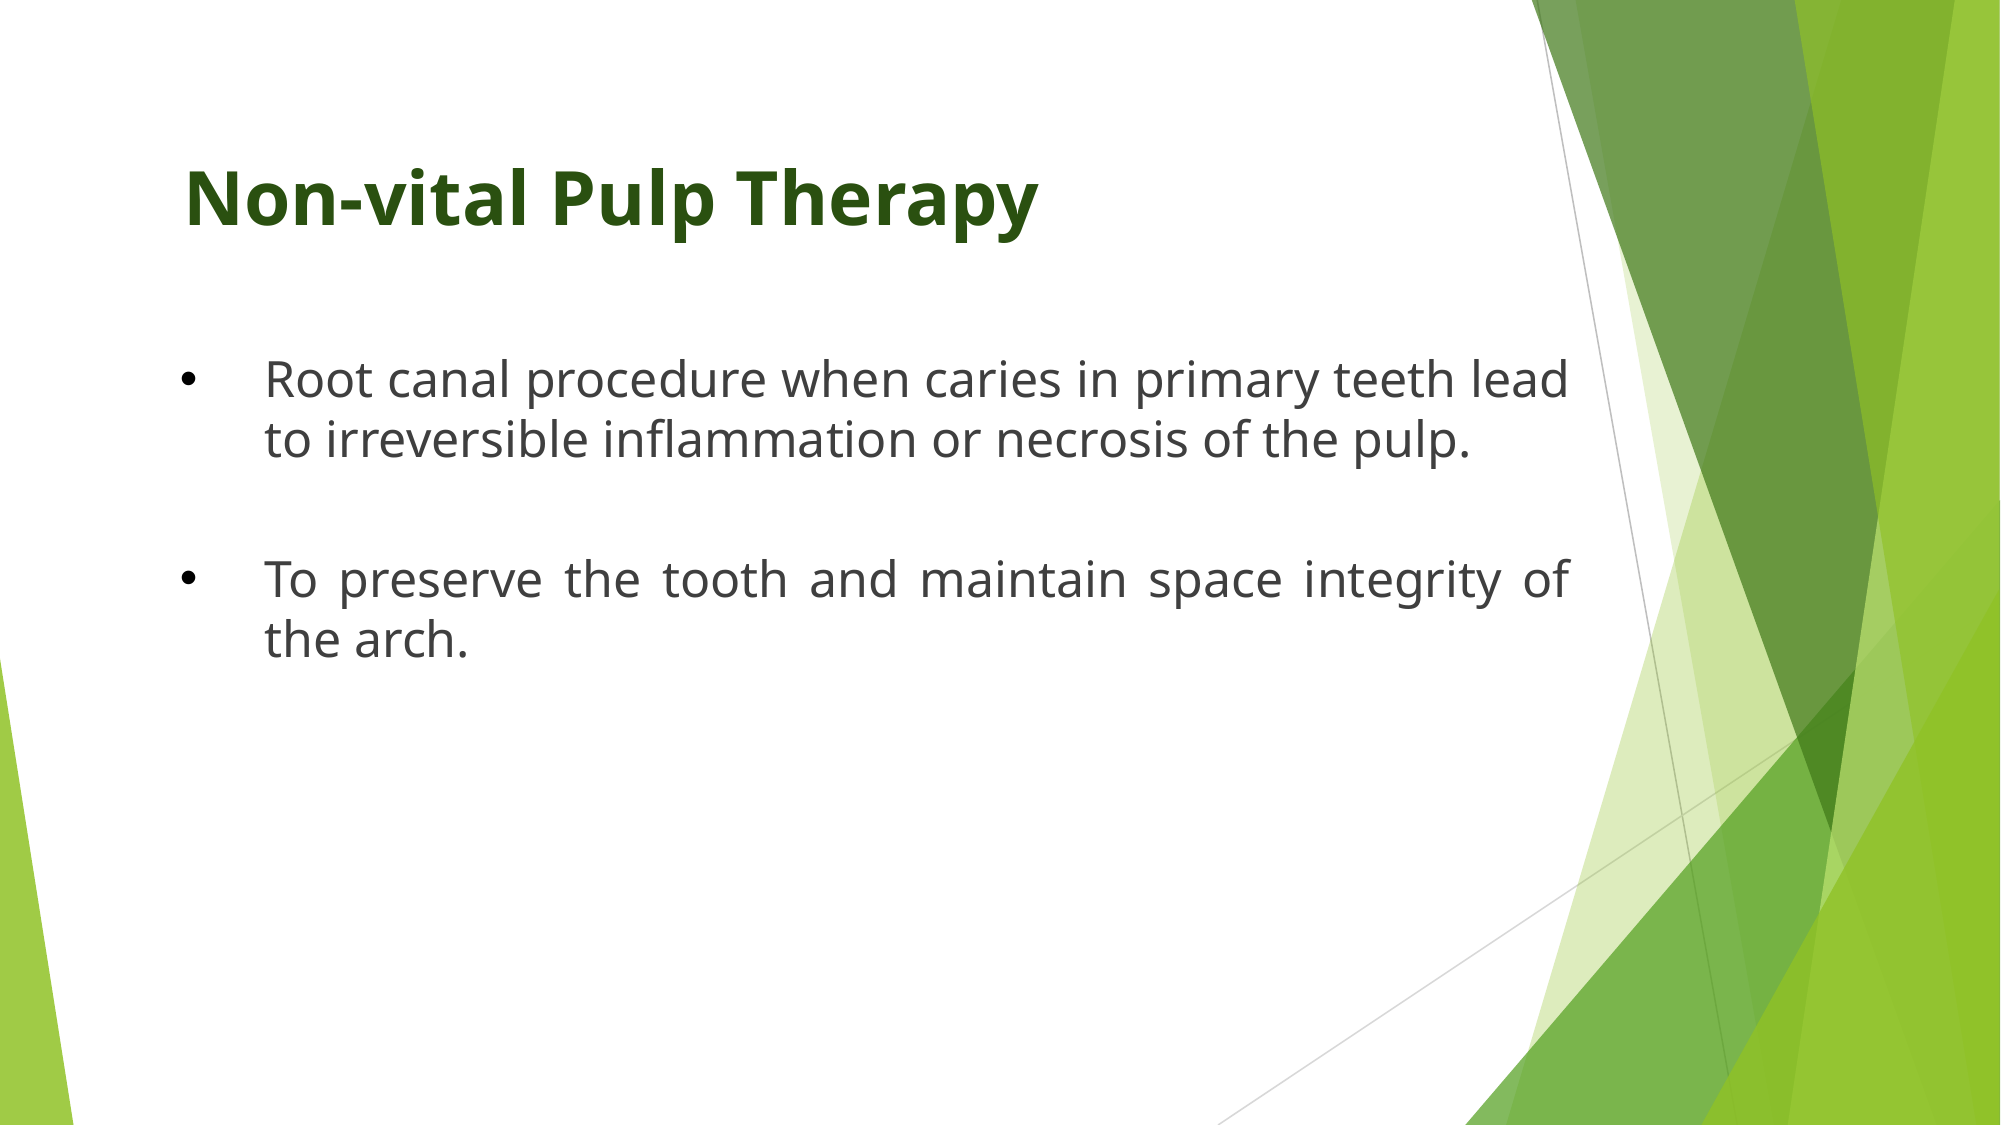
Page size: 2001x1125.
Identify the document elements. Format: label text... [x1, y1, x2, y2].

title Non-vital Pulp Therapy [168, 131, 1519, 260]
list Root canal procedure when caries in primary teeth lead to irreversible inflammation or necrosis of the pulp. To preserve the tooth and maintain space integrity of the arch. [145, 300, 1587, 787]
